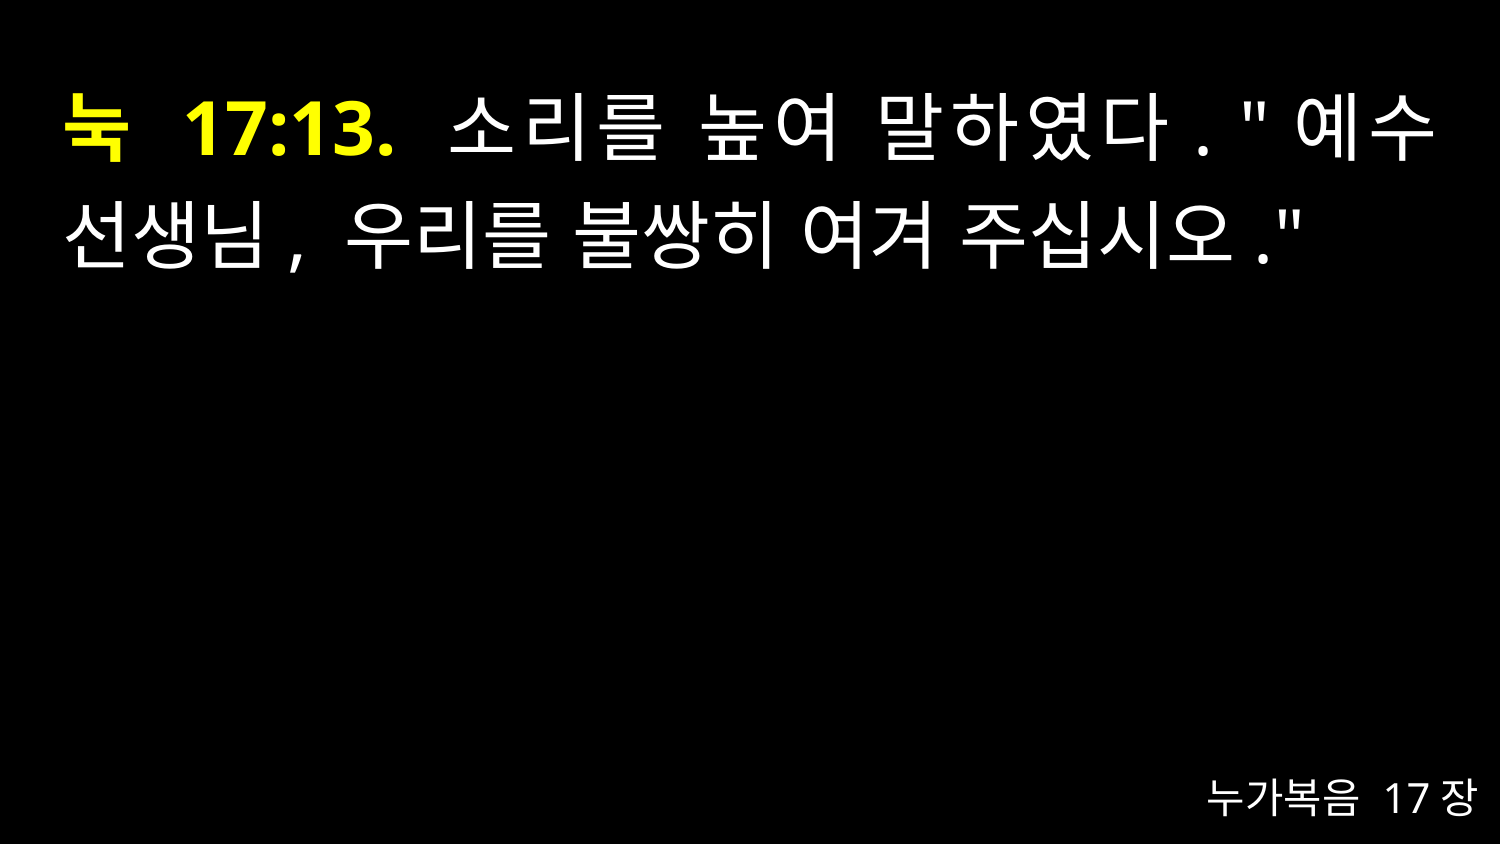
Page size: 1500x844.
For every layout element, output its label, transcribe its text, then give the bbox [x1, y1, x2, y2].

subtitle 누가복음 17장 [916, 770, 1500, 844]
title 눅 17:13. 소리를 높여 말하였다. "예수 선생님, 우리를 불쌍히 여겨 주십시오." [0, 0, 1500, 844]
